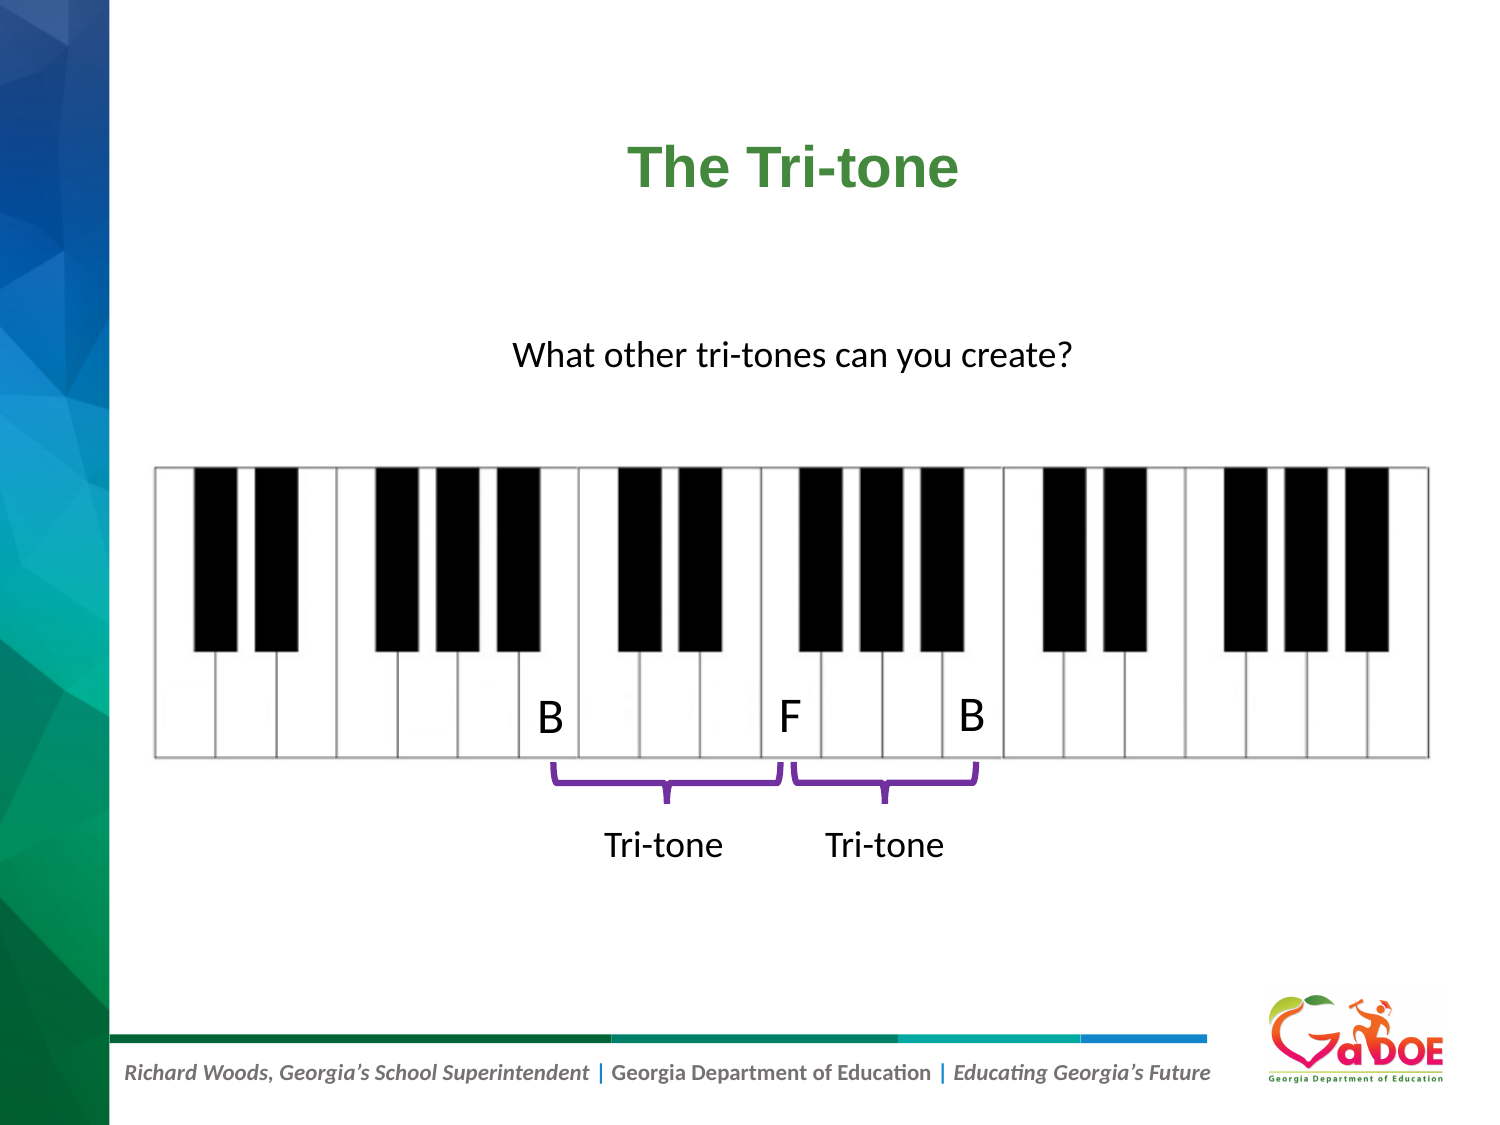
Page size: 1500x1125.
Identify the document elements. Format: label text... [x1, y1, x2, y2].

text_box [792, 771, 978, 804]
picture [0, 0, 110, 1125]
text_box Tri-tone [589, 813, 739, 873]
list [146, 463, 1439, 771]
text_box Tri-tone [810, 813, 960, 873]
picture [1263, 987, 1447, 1089]
text_box [552, 771, 782, 804]
title The Tri-tone [146, 59, 1441, 278]
text_box What other tri-tones can you create? [497, 322, 1090, 383]
